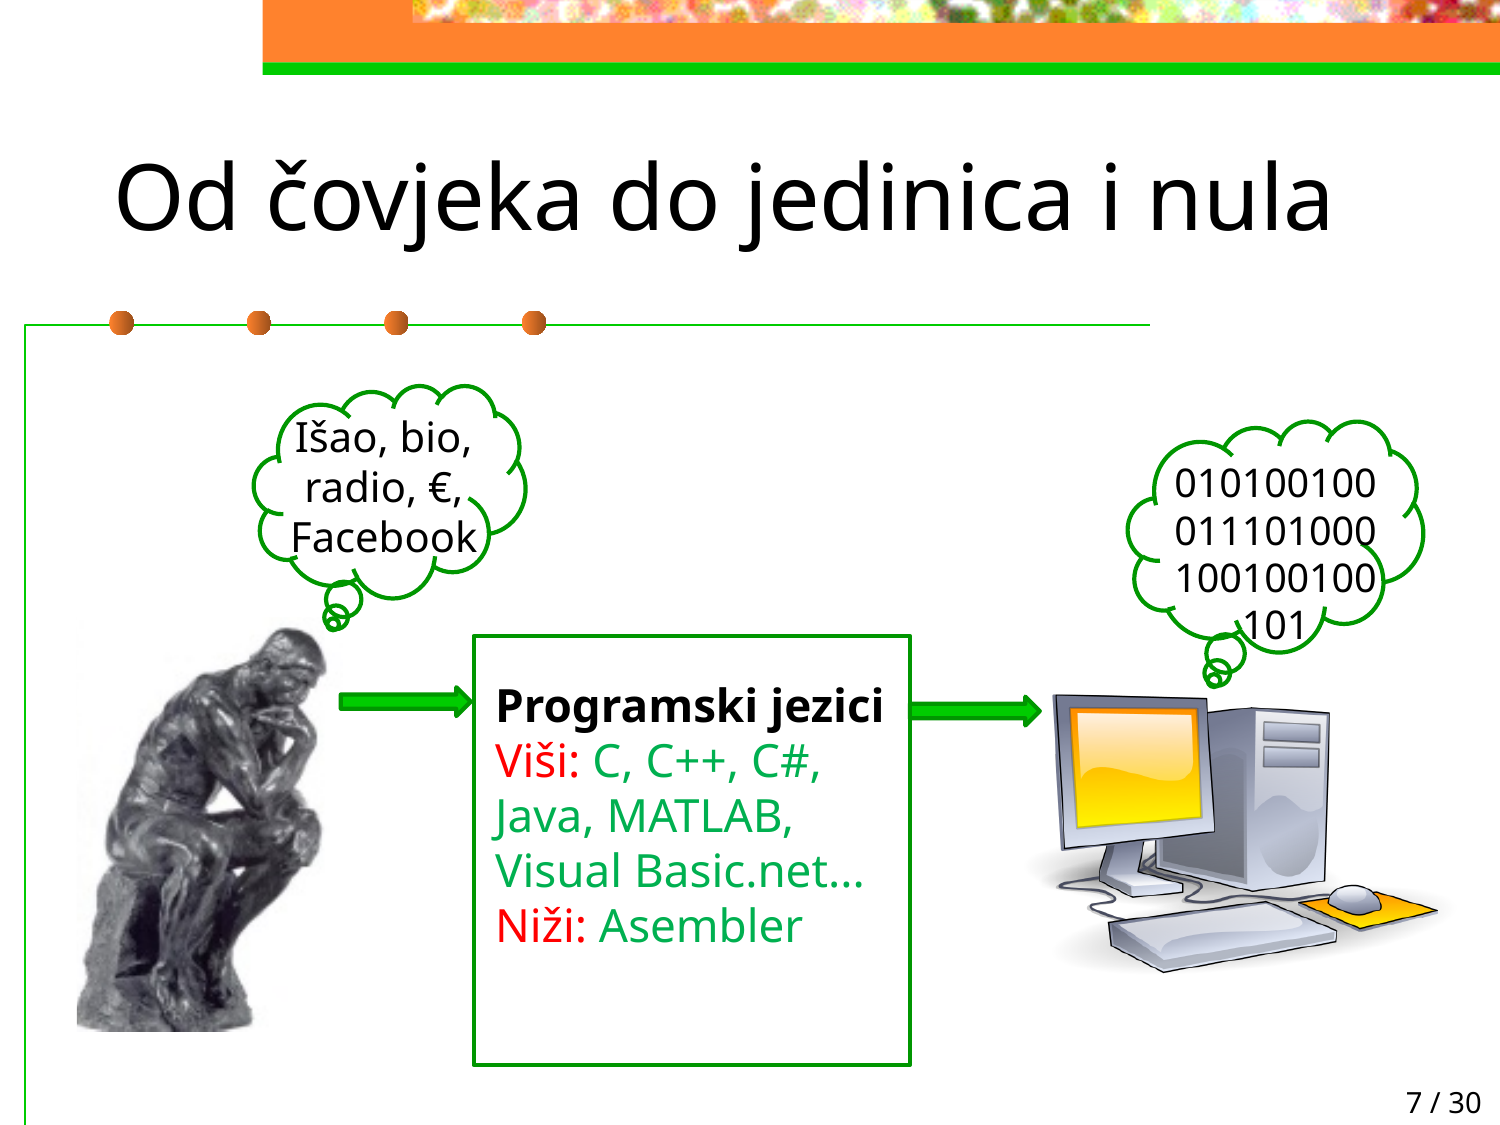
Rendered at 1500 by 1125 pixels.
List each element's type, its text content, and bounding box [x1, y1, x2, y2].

text_box Programski jezici Viši: C, C++, C#, Java, MATLAB, Visual Basic.net... Niži: Asembler [480, 669, 904, 960]
text_box [907, 701, 1015, 721]
text_box [1400, 452, 1426, 579]
text_box 010100100011101000100100100101 [1151, 450, 1400, 607]
slide_number 7 / 30 [1376, 1079, 1498, 1125]
title Od čovjeka do jedinica i nula [87, 99, 1363, 288]
text_box [293, 569, 472, 617]
text_box [472, 634, 912, 1067]
picture [412, 0, 1500, 23]
picture [76, 617, 355, 1032]
text_box [1171, 419, 1395, 450]
text_box [359, 685, 473, 719]
picture [1020, 608, 1460, 1048]
text_box Išao, bio, radio, €, Facebook [242, 403, 526, 569]
text_box [1125, 496, 1151, 607]
text_box [344, 383, 494, 403]
